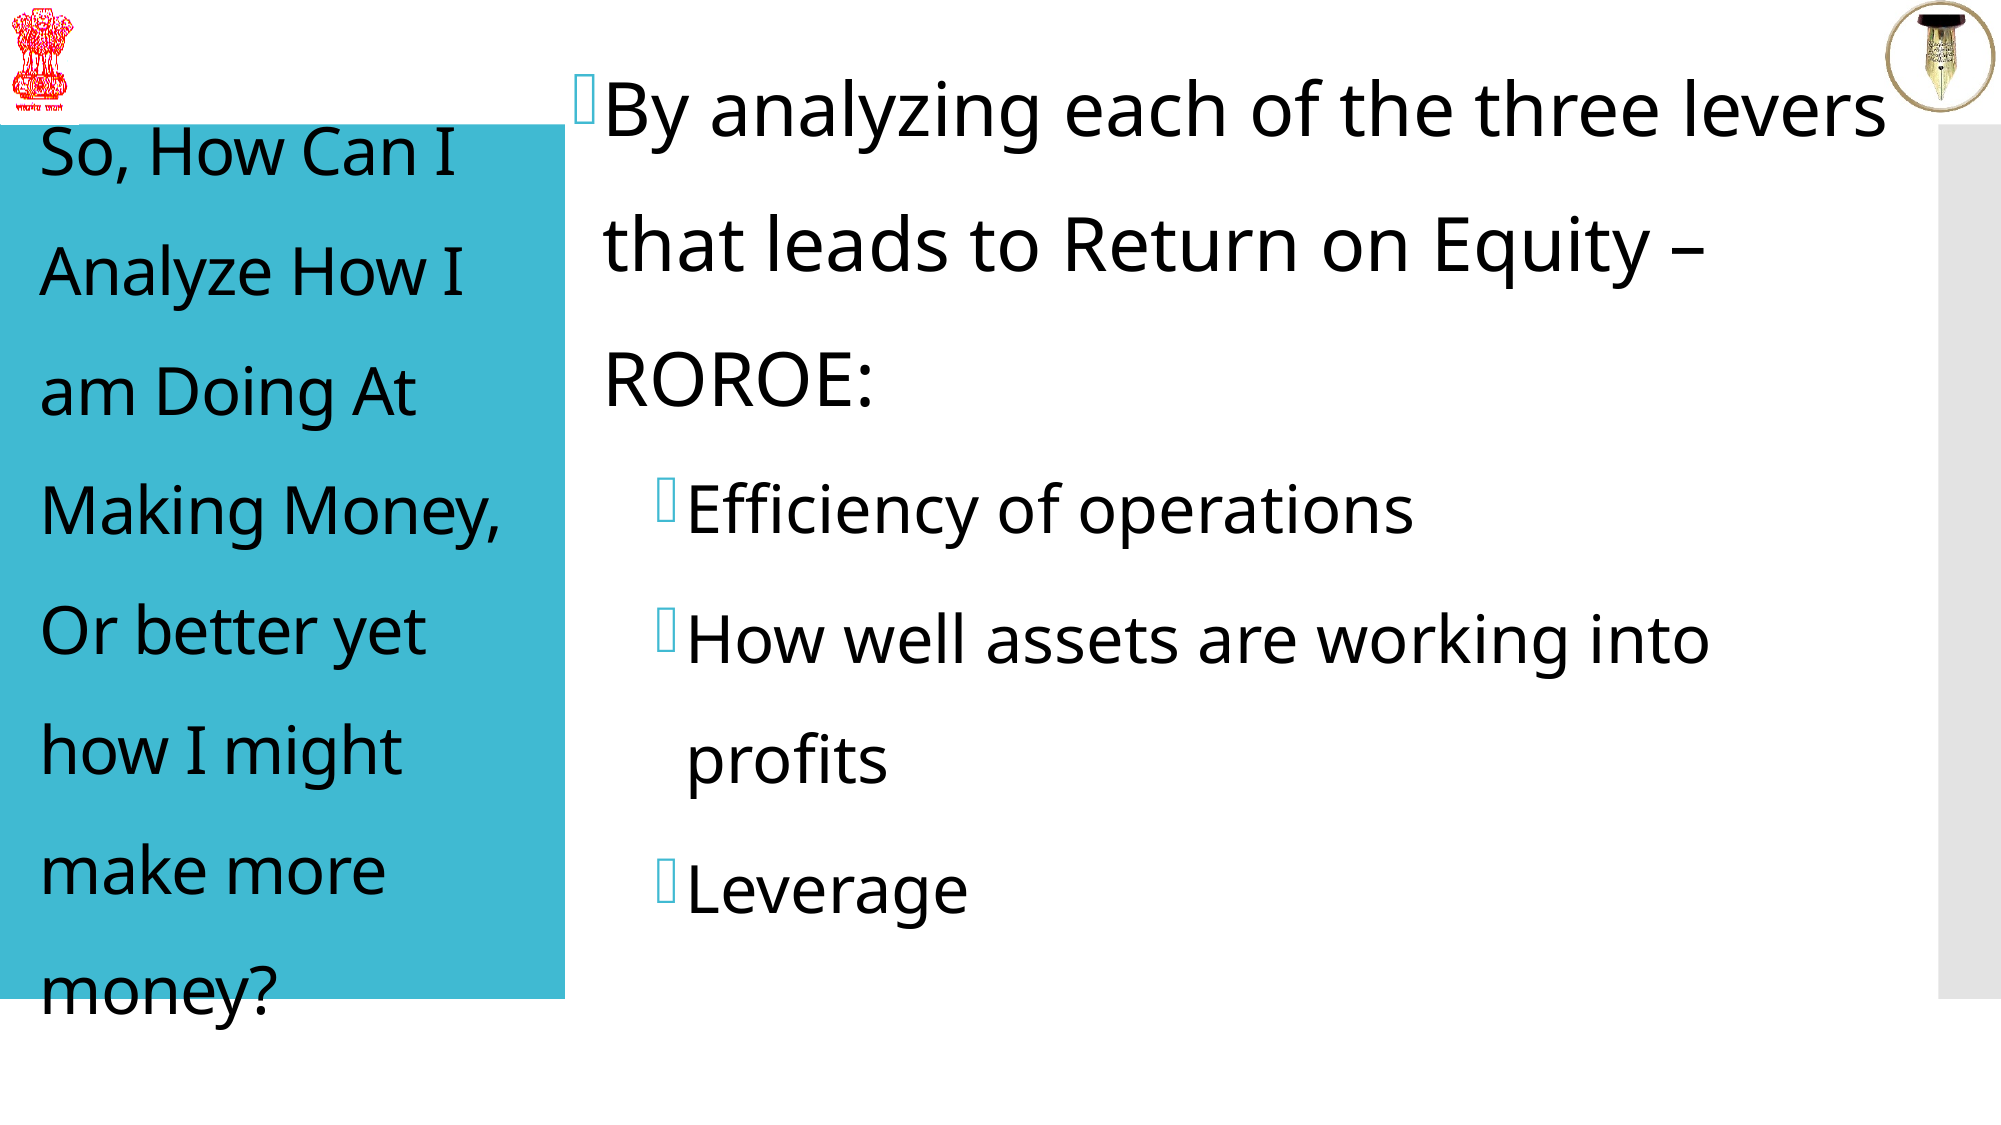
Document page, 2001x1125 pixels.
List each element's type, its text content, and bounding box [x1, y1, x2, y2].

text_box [0, 0, 79, 125]
title So, How Can I Analyze How I am Doing At Making Money, Or better yet how I might make more money? [24, 454, 529, 643]
list By analyzing each of the three levers that leads to Return on Equity – ROROE: Efficiency of operations How well assets are working into profits Leverage [557, 221, 1908, 722]
picture [1884, 0, 1996, 113]
